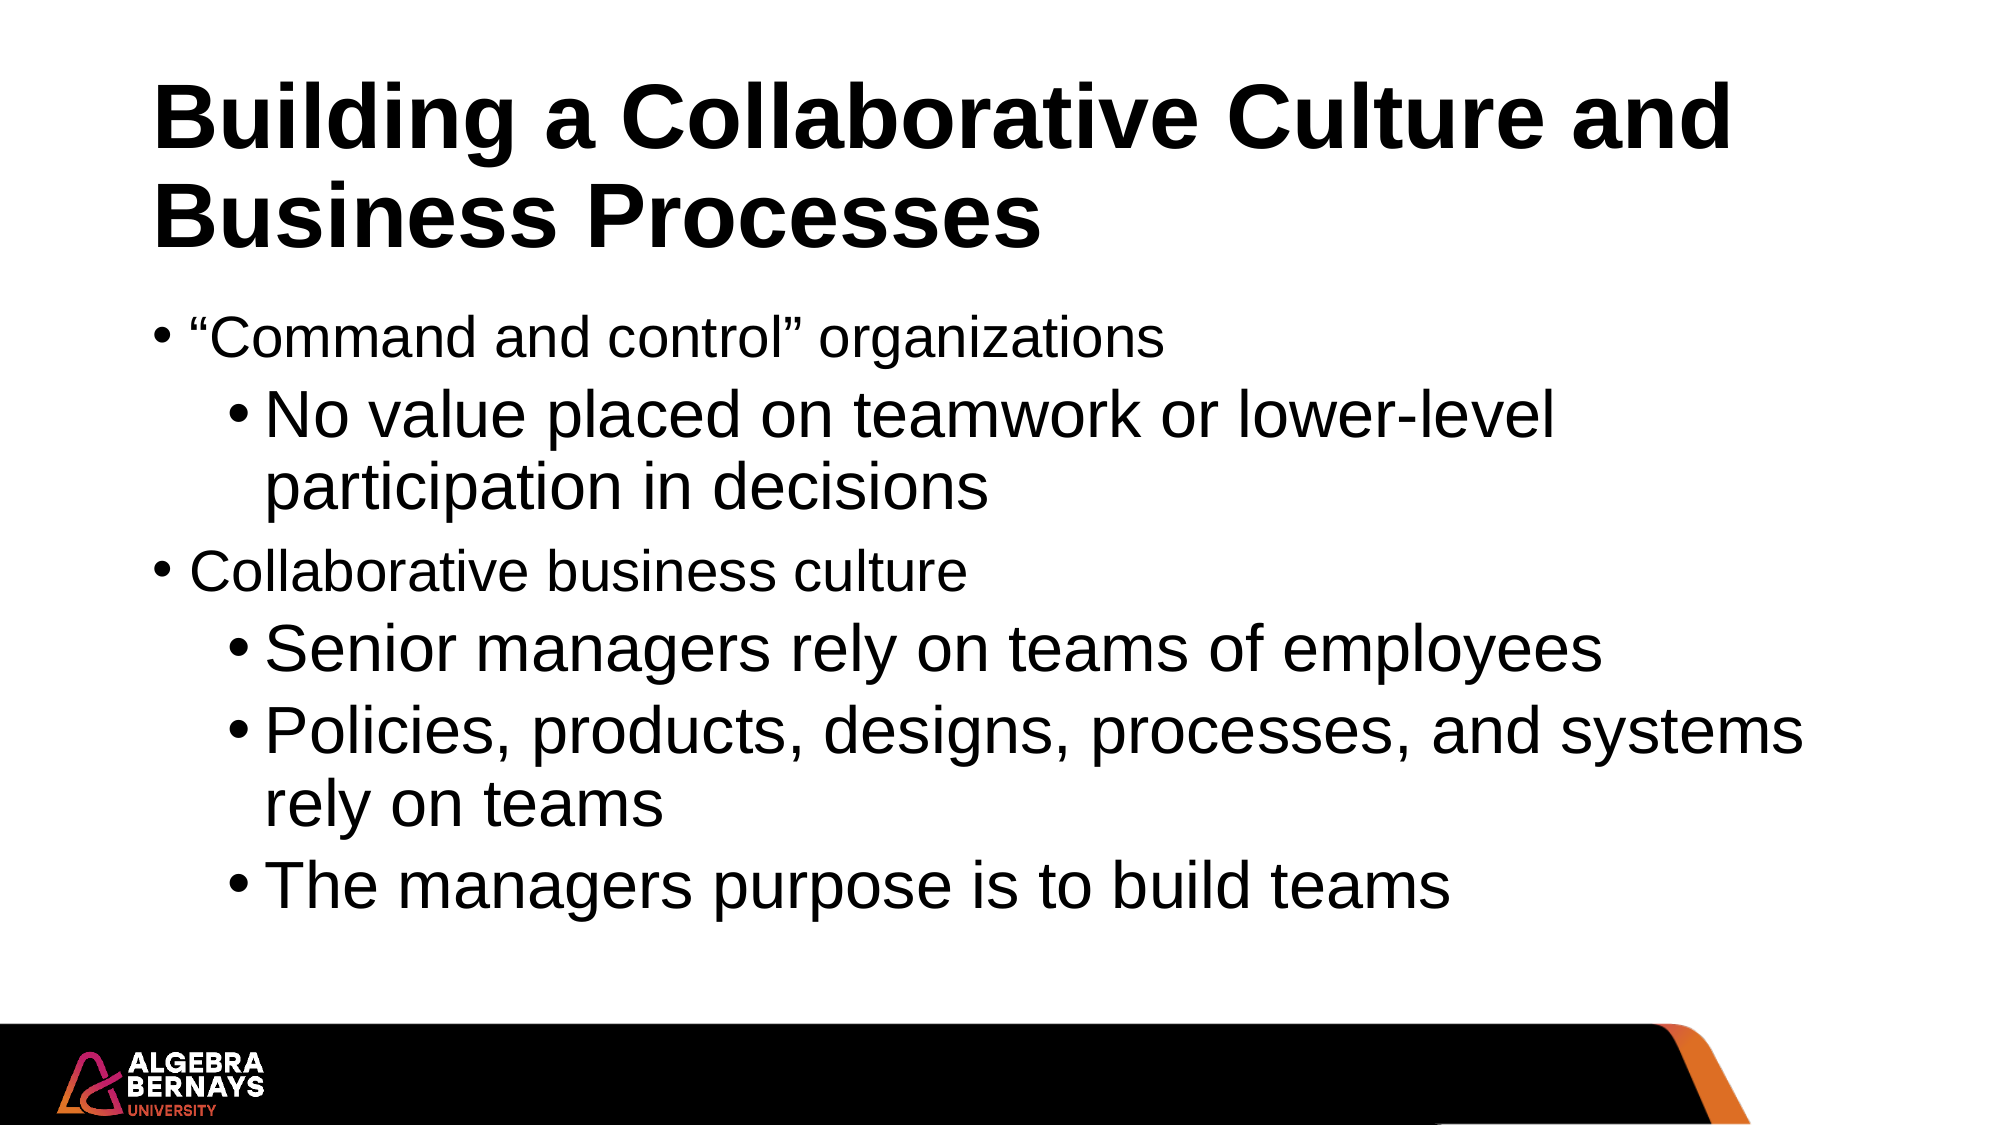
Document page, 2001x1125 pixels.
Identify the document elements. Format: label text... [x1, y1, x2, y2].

list “Command and control” organizations No value placed on teamwork or lower-level participation in decisions Collaborative business culture Senior managers rely on teams of employees Policies, products, designs, processes, and systems rely on teams The managers purpose is to build teams [137, 299, 1863, 953]
picture [0, 1023, 1958, 1125]
title Building a Collaborative Culture and Business Processes [137, 62, 1863, 276]
